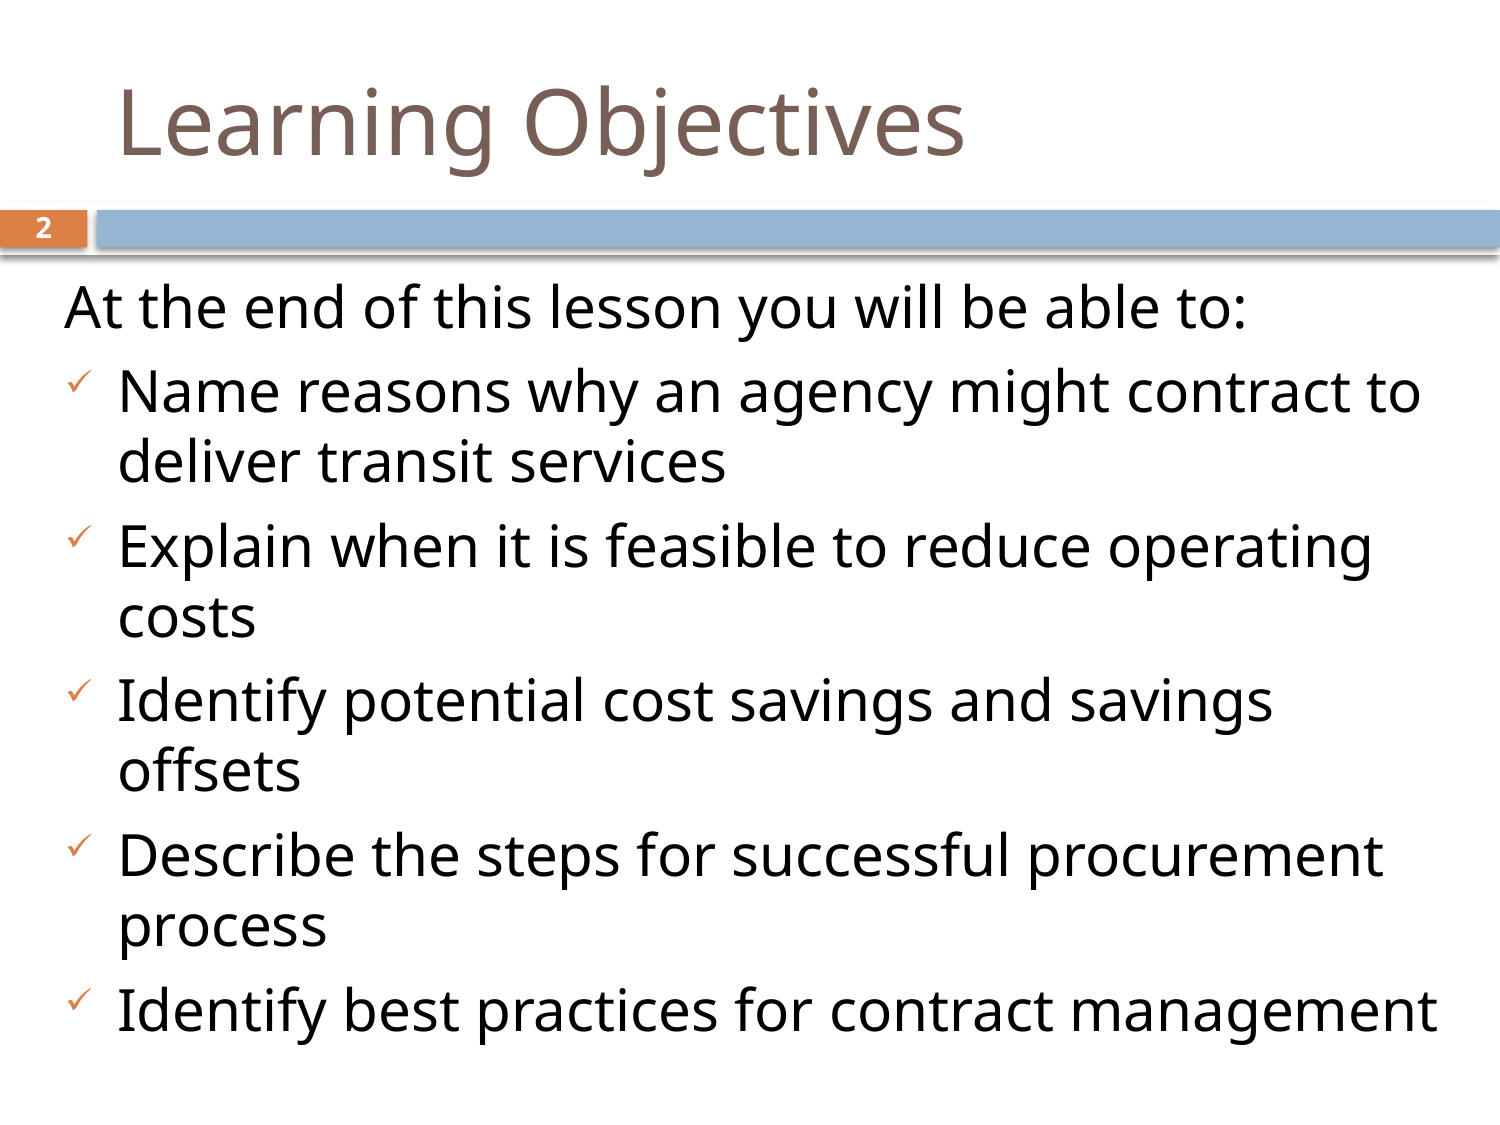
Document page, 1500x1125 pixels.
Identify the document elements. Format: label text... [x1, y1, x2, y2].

title Learning Objectives [100, 37, 1438, 200]
list At the end of this lesson you will be able to: Name reasons why an agency might contract to deliver transit services Explain when it is feasible to reduce operating costs Identify potential cost savings and savings offsets Describe the steps for successful procurement process Identify best practices for contract management [50, 262, 1463, 1005]
slide_number 2 [0, 208, 88, 249]
